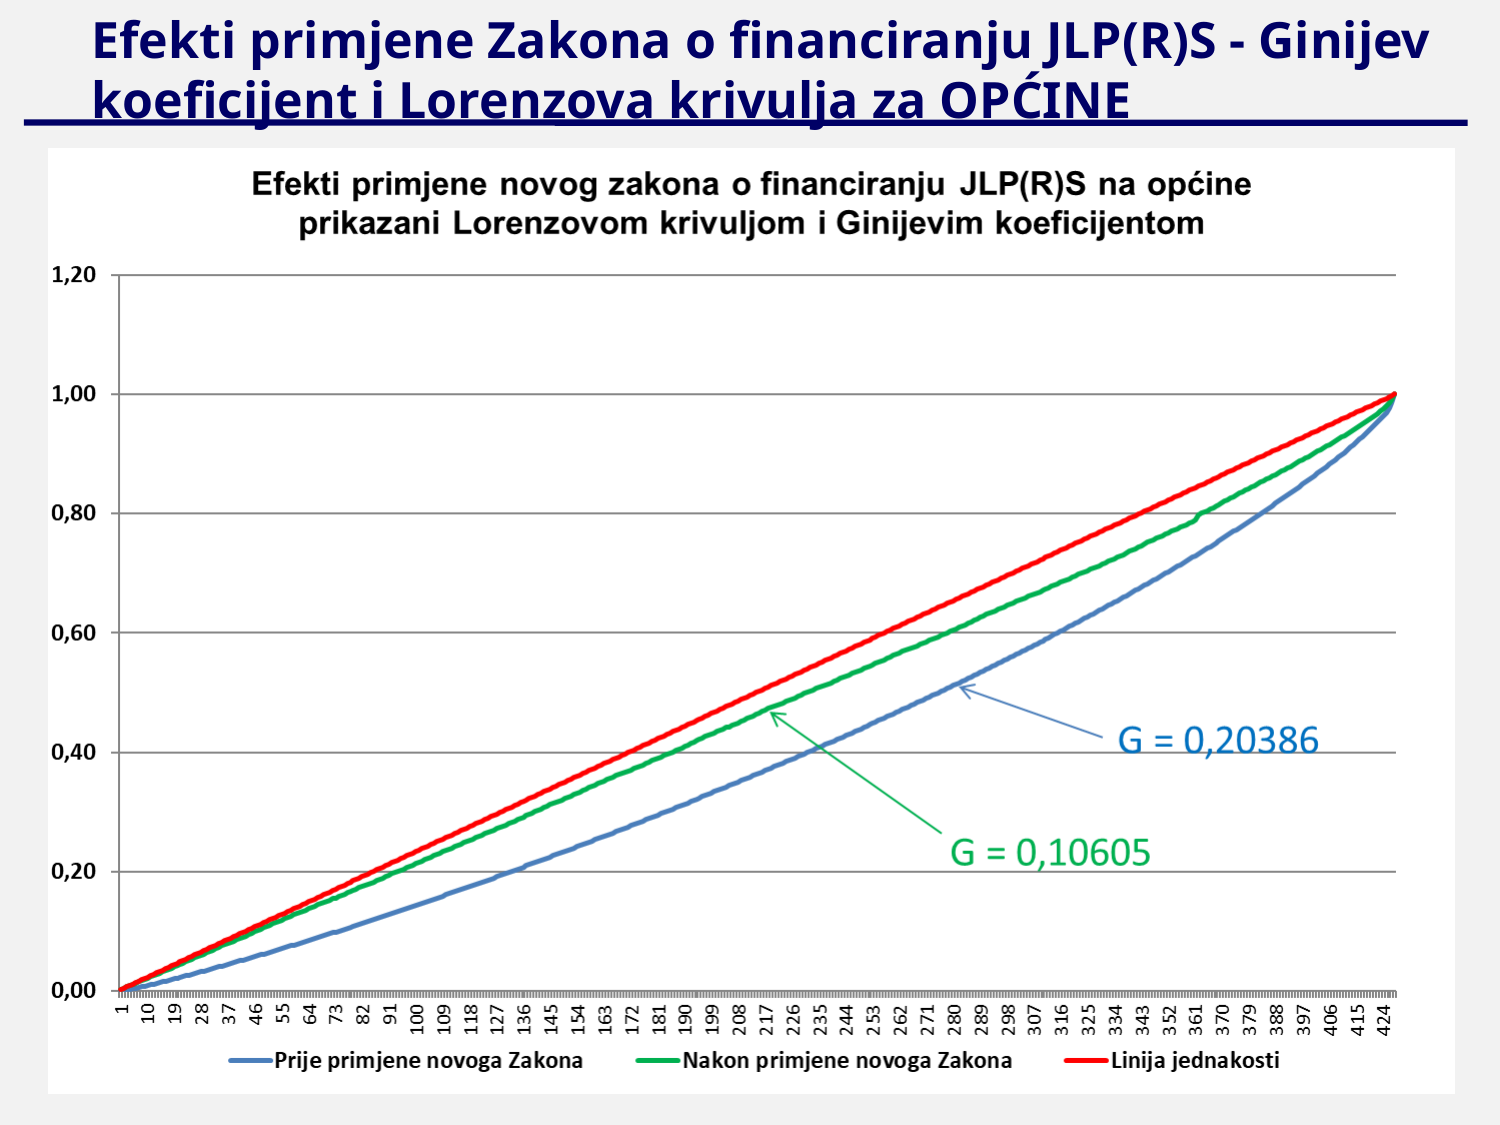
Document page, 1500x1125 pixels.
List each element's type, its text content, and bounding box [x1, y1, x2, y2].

picture [48, 148, 1456, 1095]
title Efekti primjene Zakona o financiranju JLP(R)S - Ginijev koeficijent i Lorenzova krivulja za OPĆINE [76, 0, 1471, 138]
